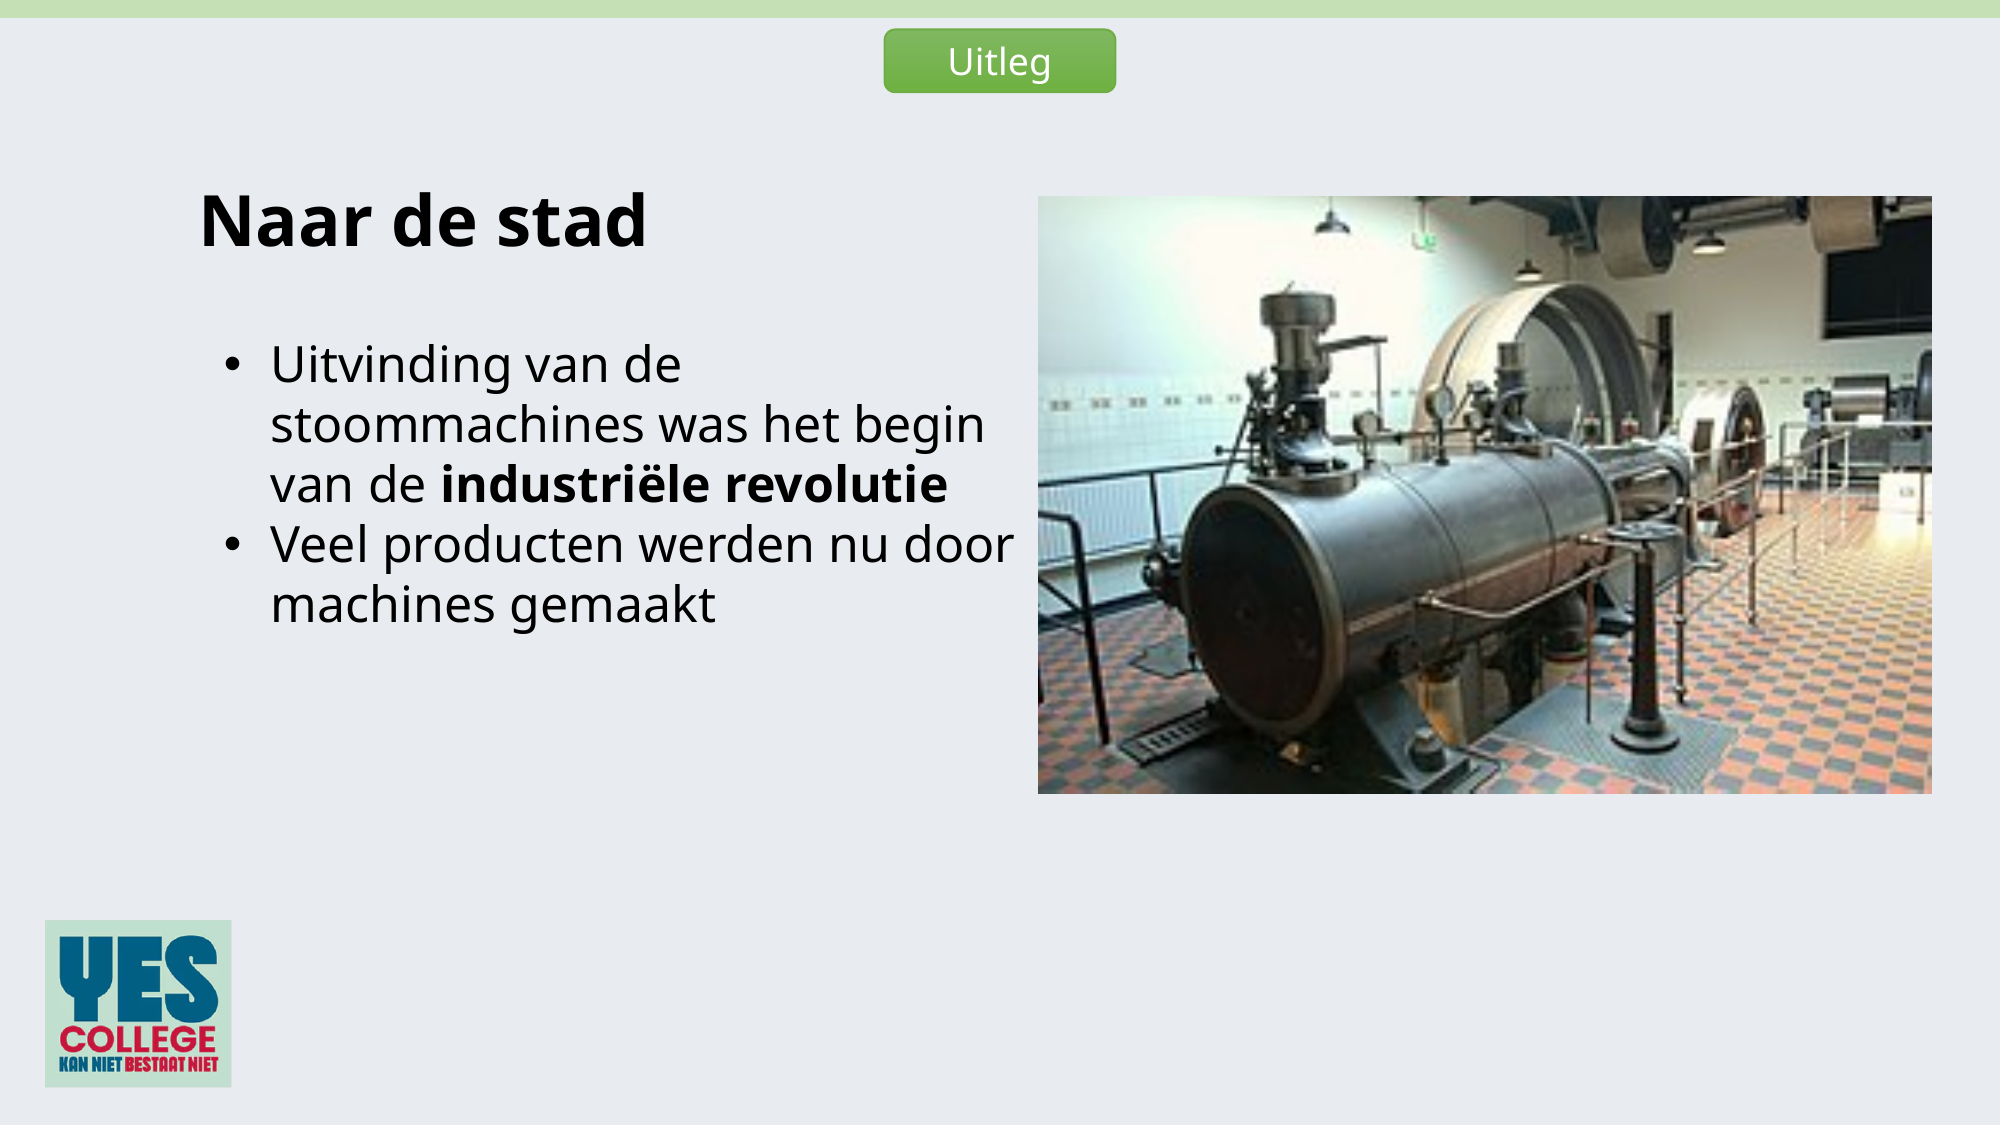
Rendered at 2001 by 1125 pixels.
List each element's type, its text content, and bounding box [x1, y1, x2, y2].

text_box [0, 0, 2000, 18]
text_box Uitleg [883, 28, 1117, 94]
text_box Naar de stad [183, 168, 1368, 269]
text_box Uitvinding van de stoommachines was het begin van de industriële revolutie Veel producten werden nu door machines gemaakt [209, 325, 1038, 701]
picture [1038, 195, 1932, 794]
picture [0, 913, 356, 1093]
